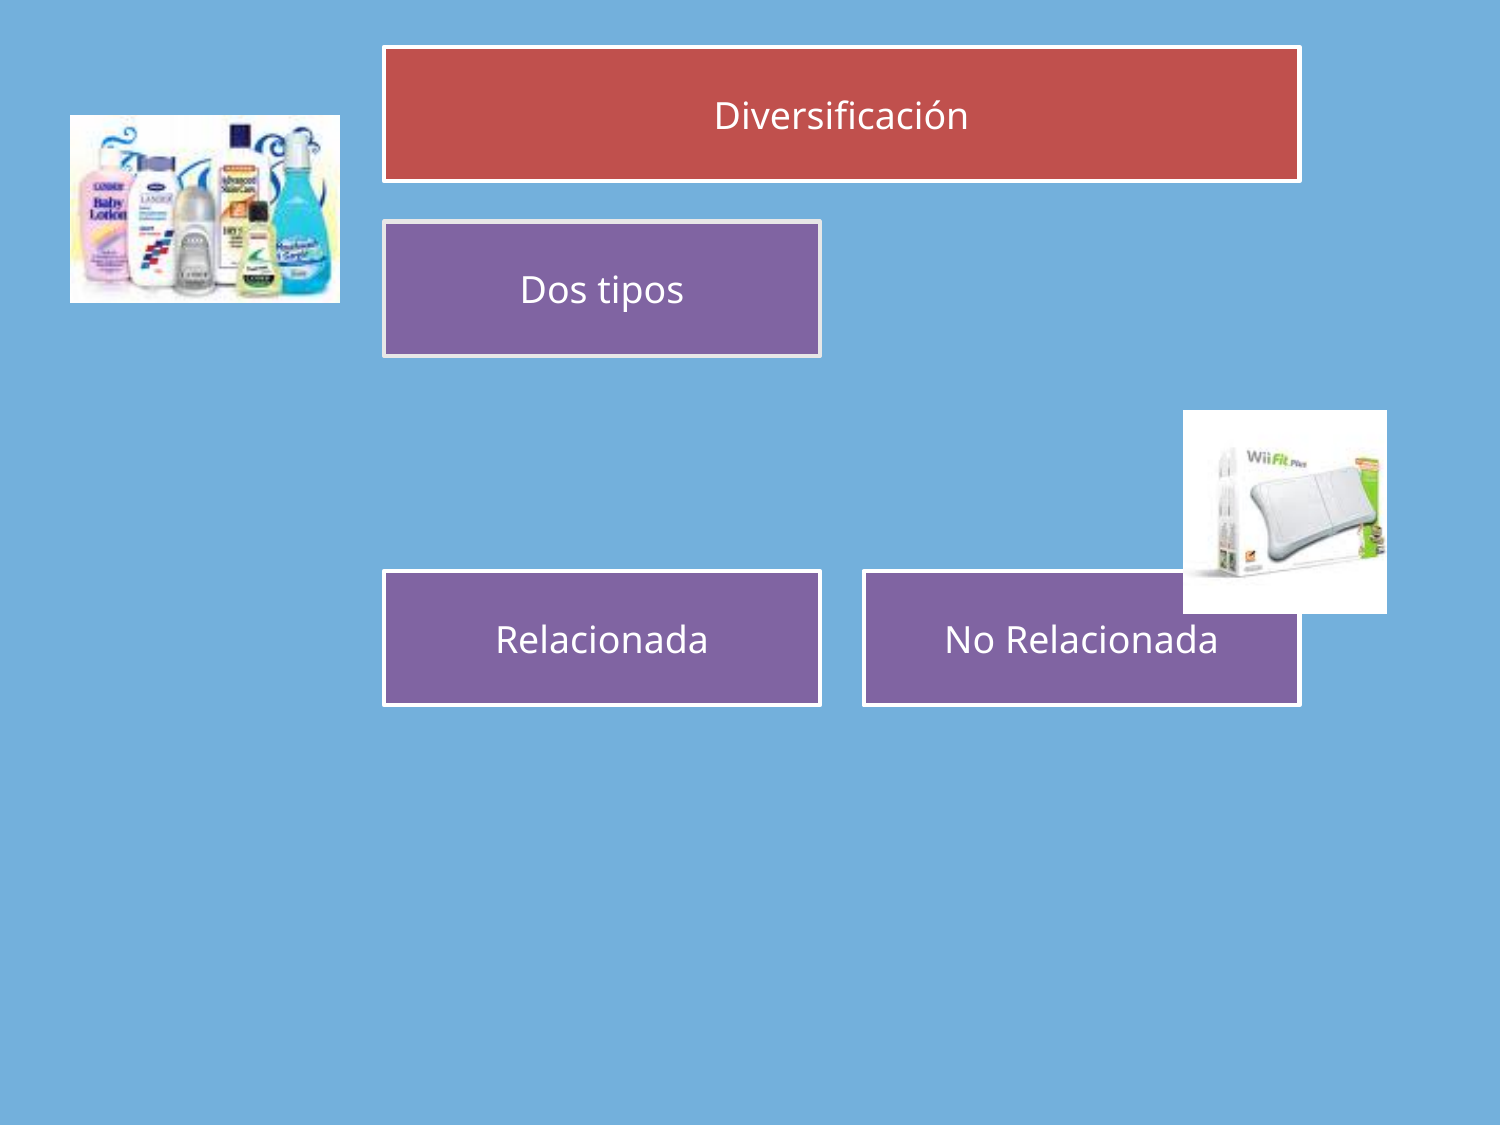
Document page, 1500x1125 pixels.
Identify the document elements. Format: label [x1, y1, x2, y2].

picture [70, 115, 341, 304]
text_box [269, 46, 1415, 1055]
picture [1183, 409, 1387, 614]
